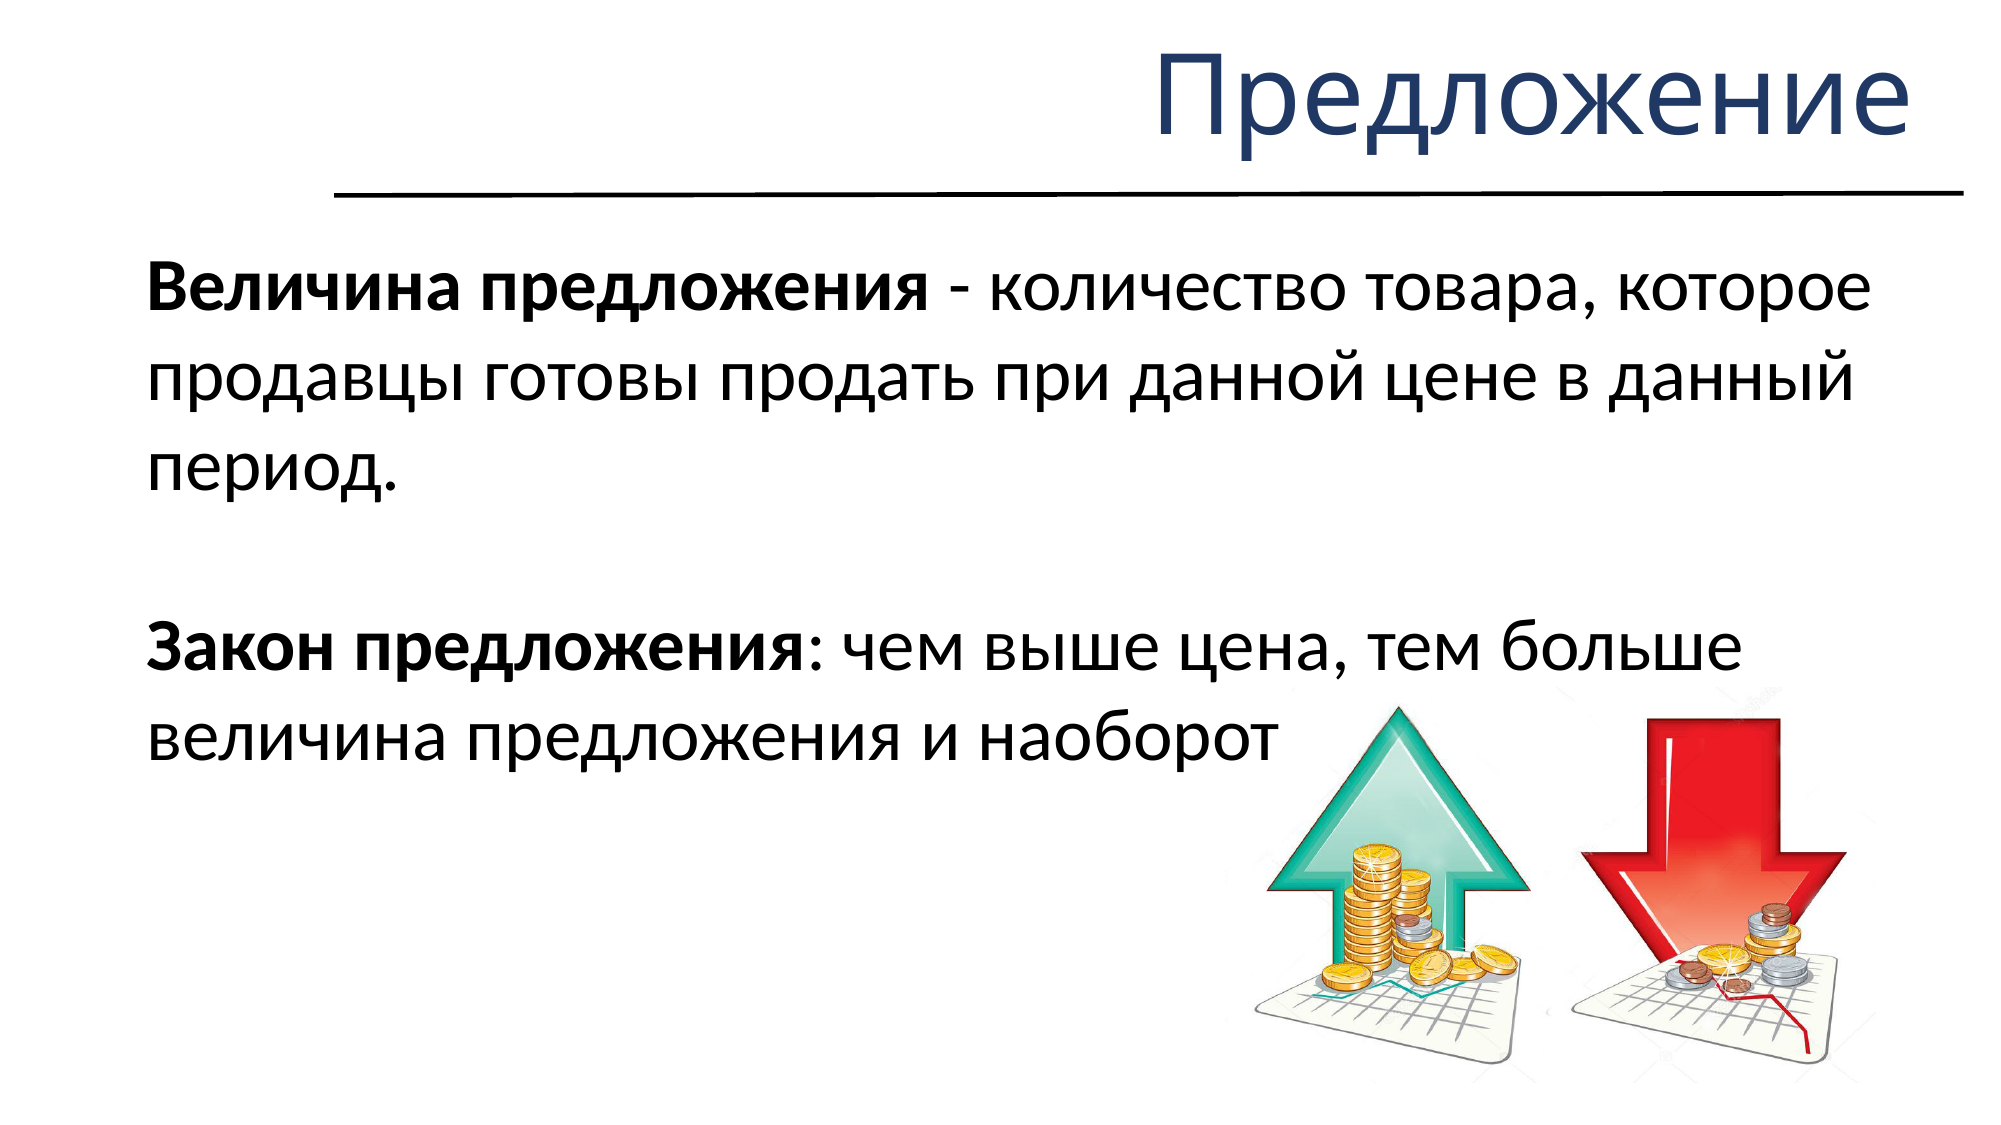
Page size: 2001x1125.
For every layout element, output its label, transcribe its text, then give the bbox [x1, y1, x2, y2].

picture [1225, 687, 1876, 1083]
text_box Величина предложения - количество товара, которое продавцы готовы продать при данной цене в данный период. Закон предложения: чем выше цена, тем больше величина предложения и наоборот [131, 227, 1930, 783]
text_box Предложение [802, 0, 1930, 192]
